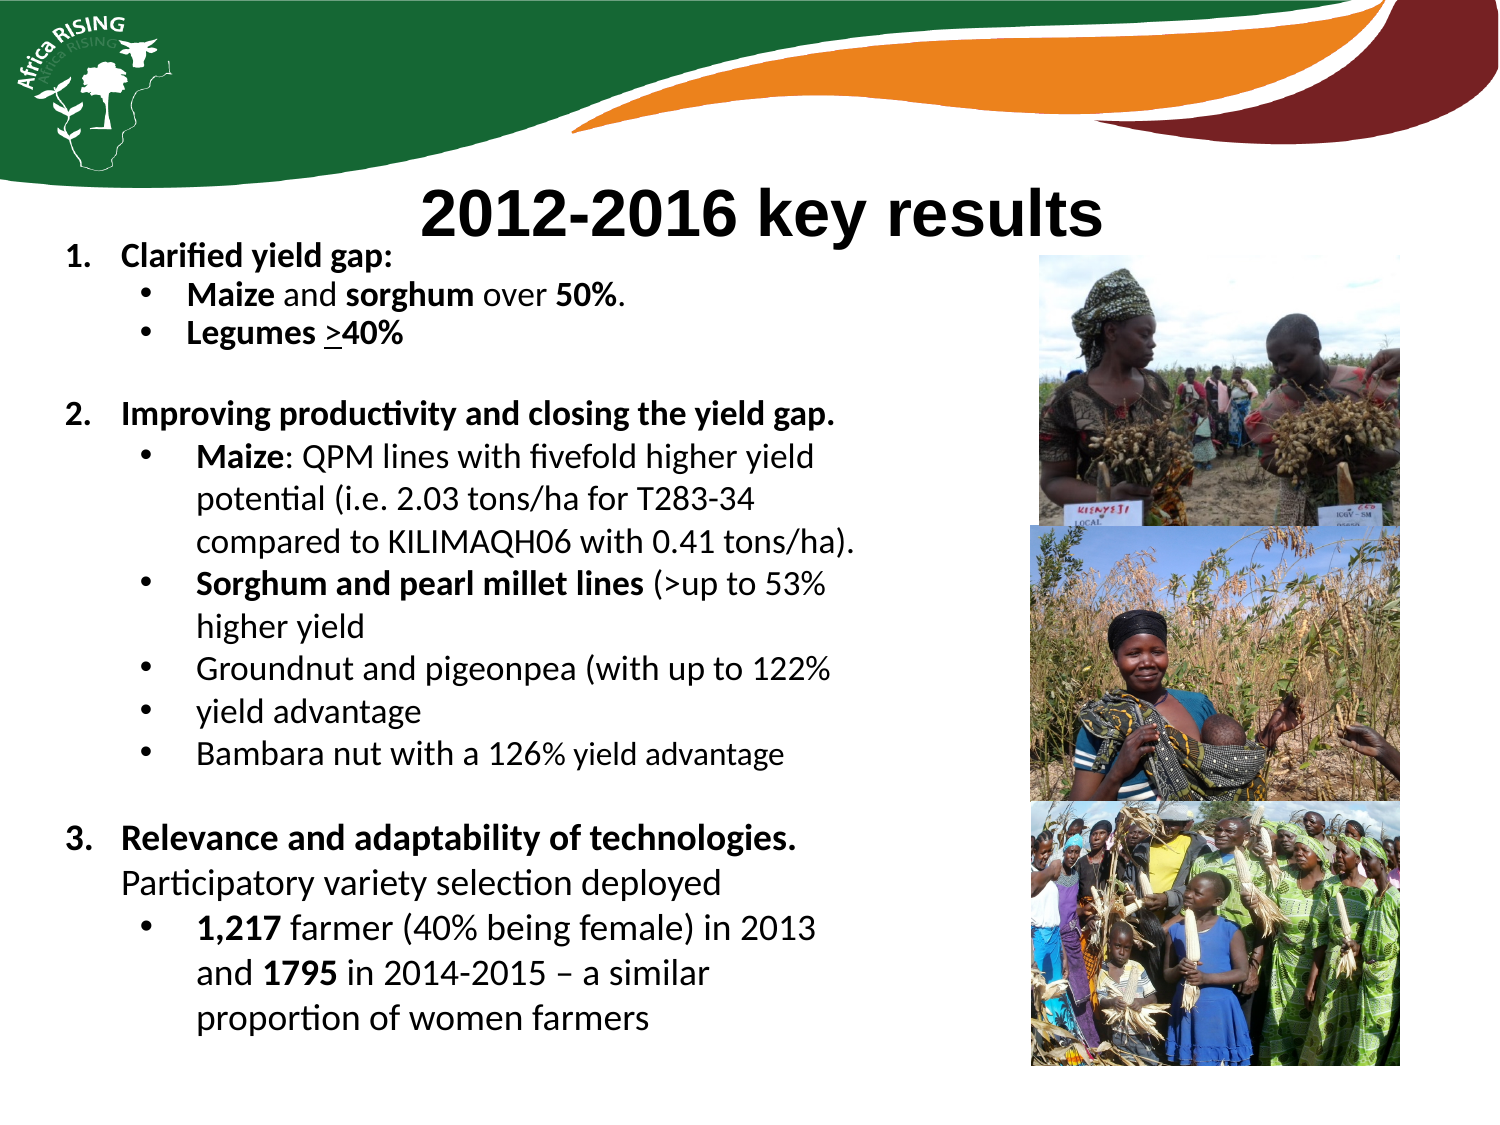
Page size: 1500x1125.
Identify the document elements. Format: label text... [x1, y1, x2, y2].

picture [0, 0, 1499, 188]
text_box Clarified yield gap: Maize and sorghum over 50%. Legumes >40% Improving productivity and closing the yield gap. Maize: QPM lines with fivefold higher yield potential (i.e. 2.03 tons/ha for T283-34 compared to KILIMAQH06 with 0.41 tons/ha). Sorghum and pearl millet lines (>up to 53% higher yield Groundnut and pigeonpea (with up to 122% yield advantage Bambara nut with a 126% yield advantage Relevance and adaptability of technologies. Participatory variety selection deployed 1,217 farmer (40% being female) in 2013 and 1795 in 2014-2015 – a similar proportion of women farmers [49, 229, 898, 1082]
picture [1030, 255, 1401, 1066]
text_box 2012-2016 key results [124, 162, 1400, 263]
